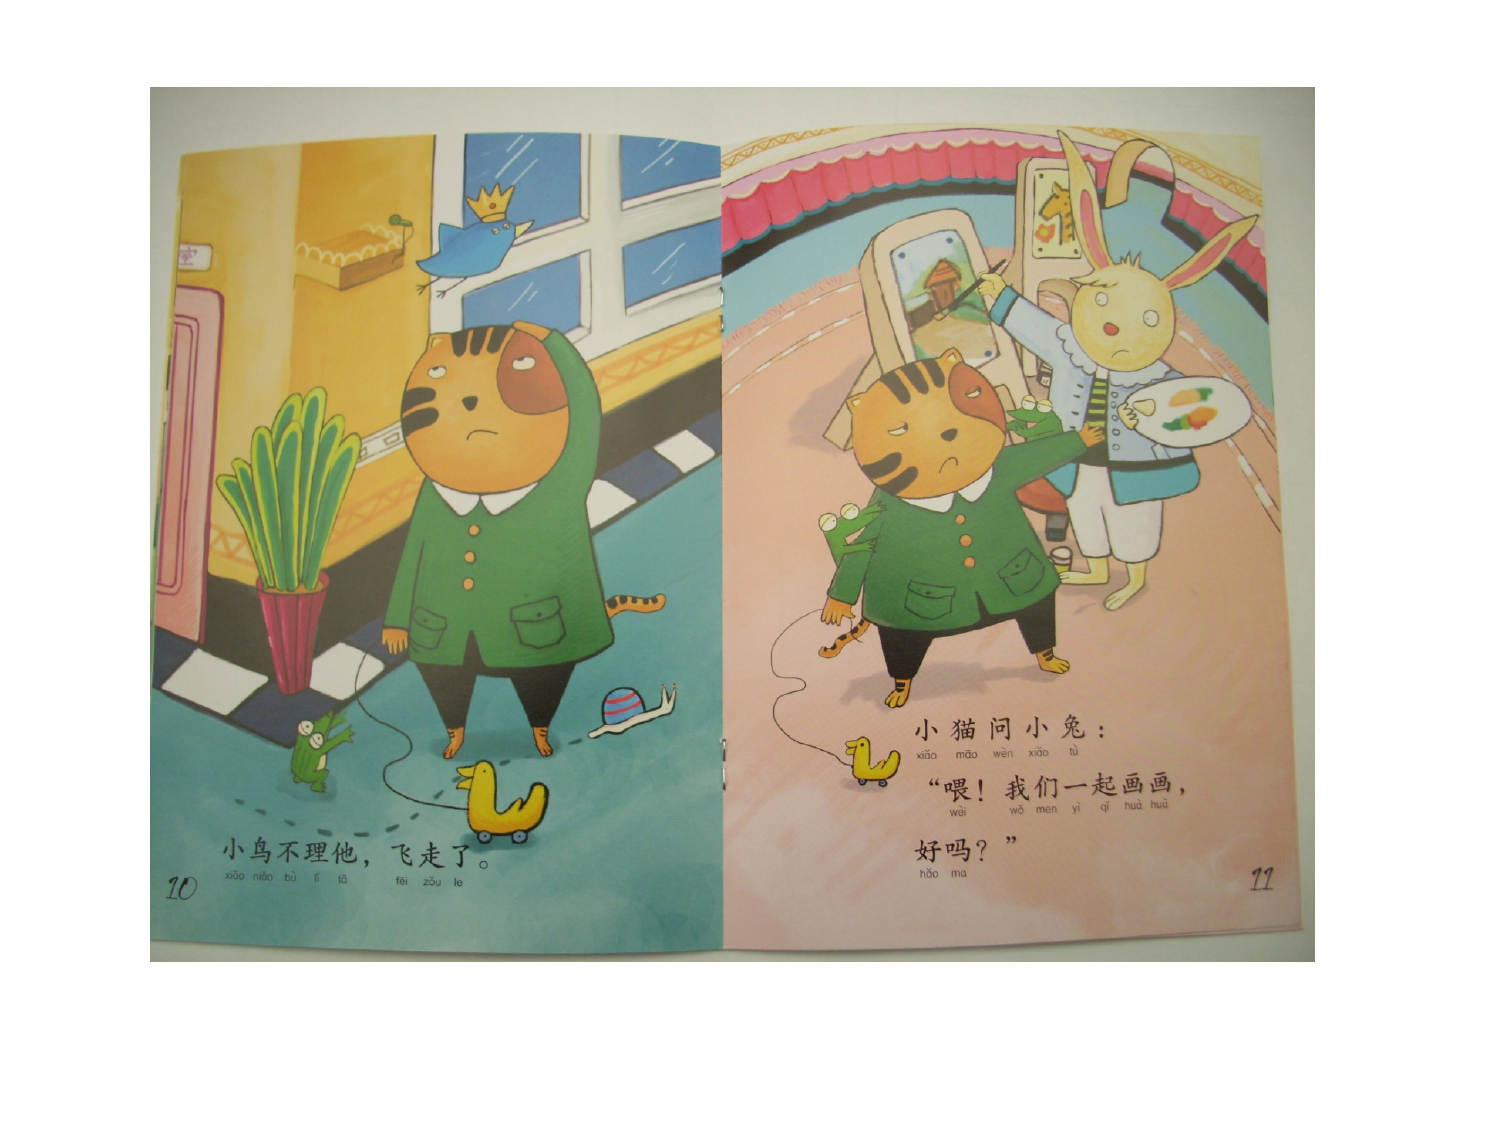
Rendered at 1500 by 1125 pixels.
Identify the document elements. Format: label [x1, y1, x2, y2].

picture [149, 87, 1316, 962]
